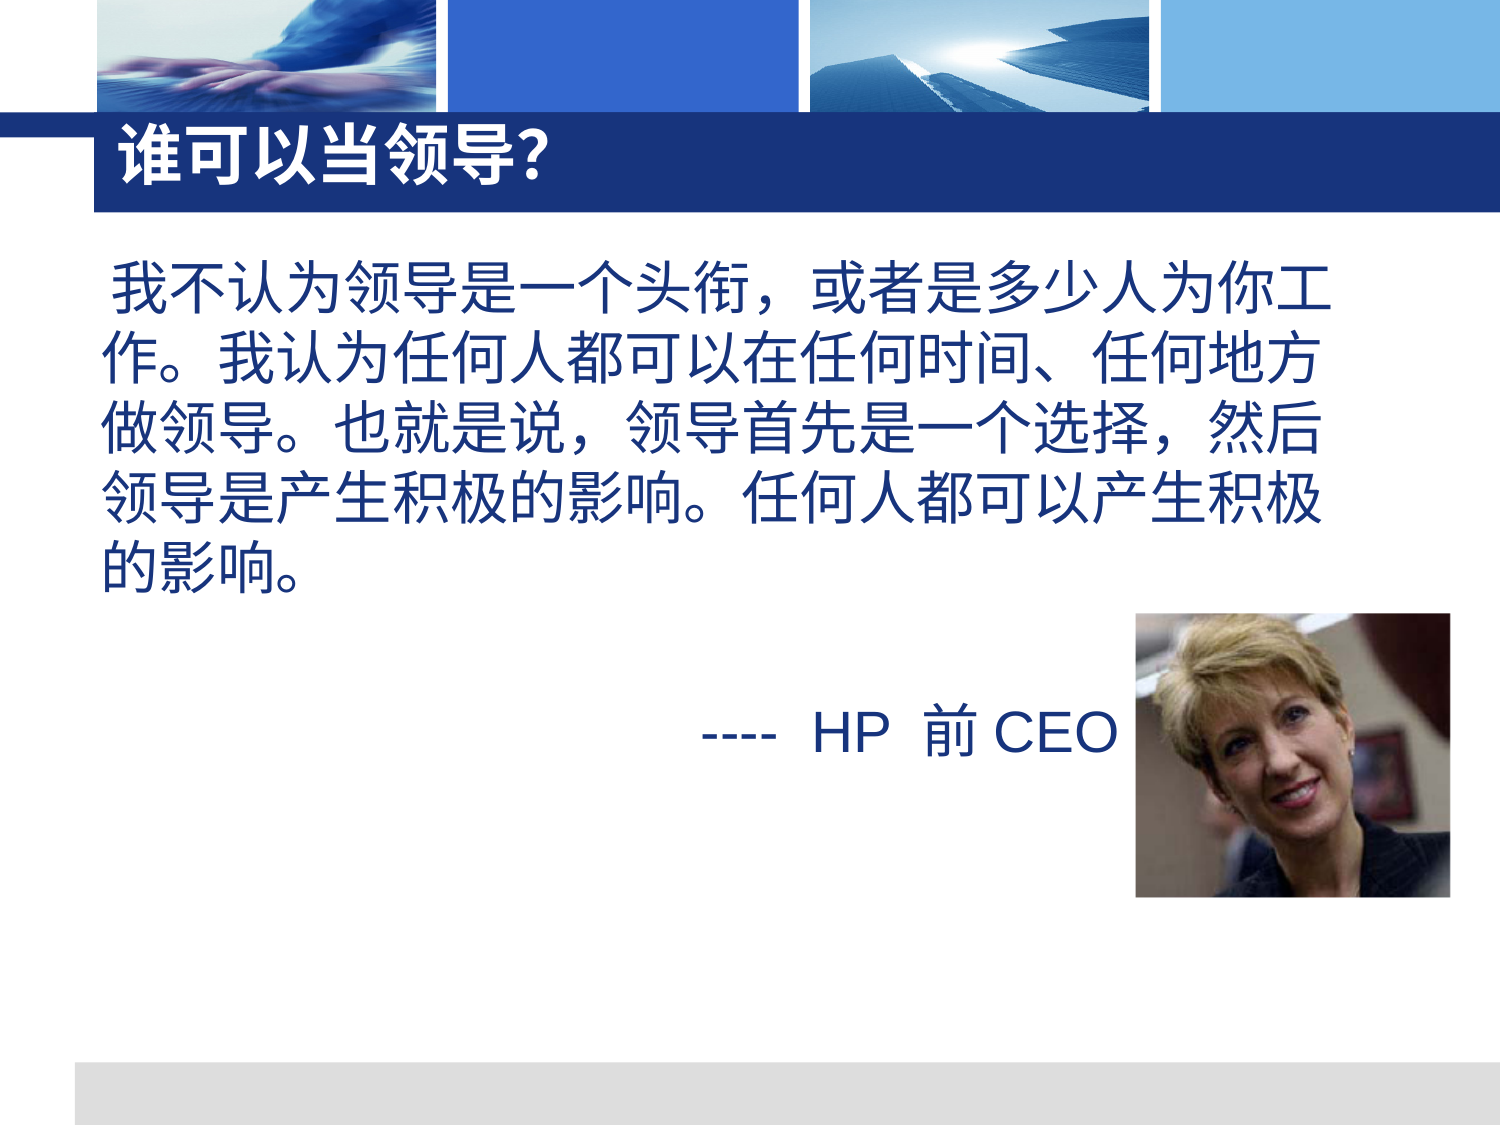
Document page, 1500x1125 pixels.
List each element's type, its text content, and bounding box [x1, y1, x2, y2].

list 我不认为领导是一个头衔，或者是多少人为你工作。我认为任何人都可以在任何时间、任何地方做领导。也就是说，领导首先是一个选择，然后领导是产生积极的影响。任何人都可以产生积极的影响。 ---- HP 前CEO [29, 243, 1353, 610]
picture [1124, 612, 1452, 904]
picture [97, 0, 437, 112]
title 谁可以当领导？ [101, 78, 1452, 228]
picture [810, 0, 1150, 78]
